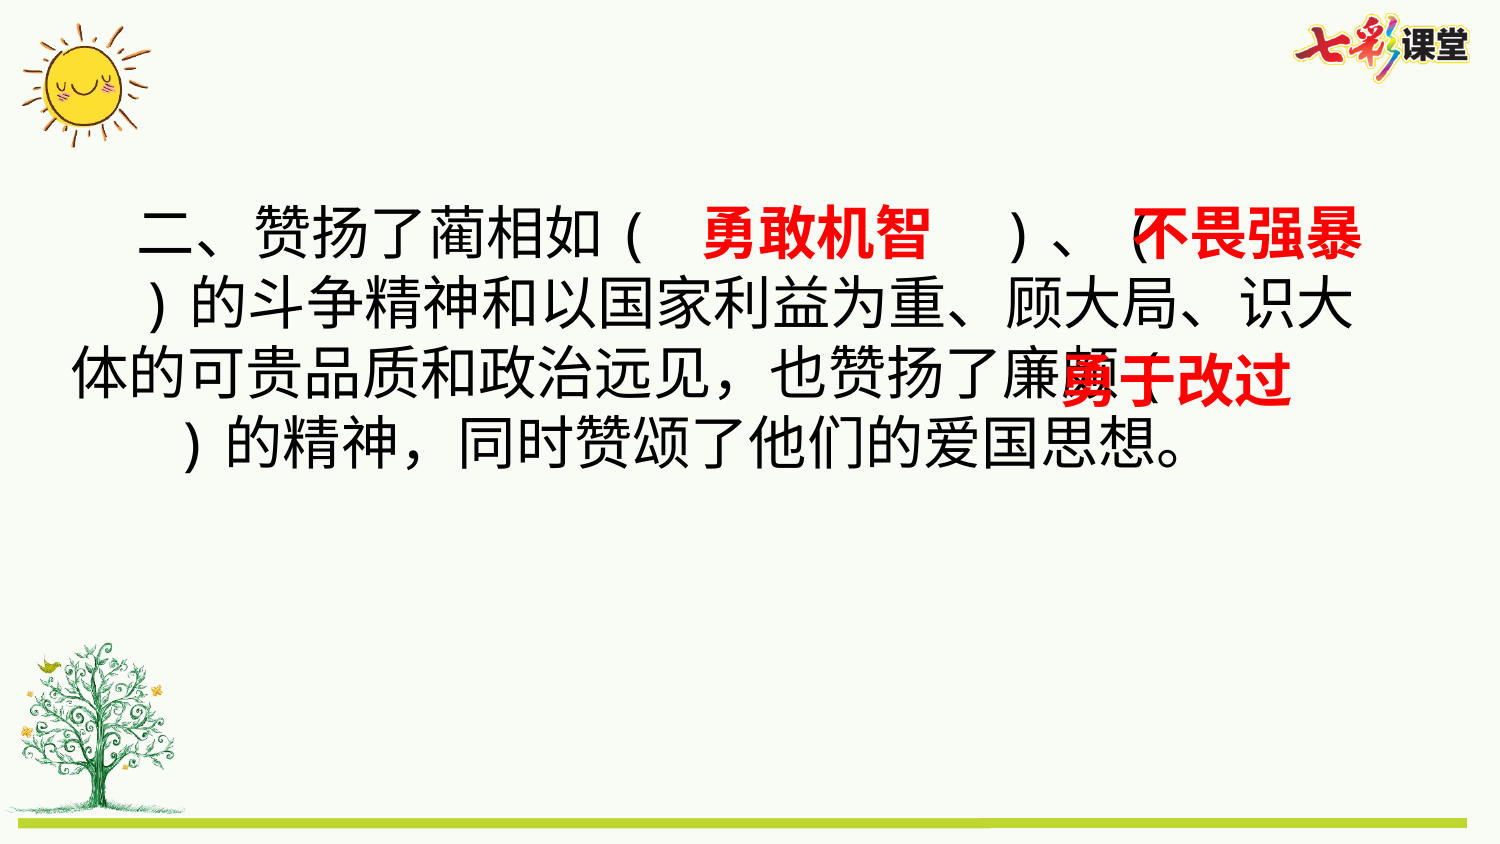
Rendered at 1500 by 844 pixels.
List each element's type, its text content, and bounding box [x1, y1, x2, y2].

text_box 二、赞扬了蔺相如( )、( )的斗争精神和以国家利益为重、顾大局、识大体的可贵品质和政治远见，也赞扬了廉颇( )的精神，同时赞颂了他们的爱国思想。 [55, 188, 1424, 484]
picture [1291, 9, 1472, 87]
picture [0, 0, 173, 172]
text_box 不畏强暴 [1116, 188, 1385, 274]
text_box 勇于改过 [1045, 336, 1359, 422]
text_box 勇敢机智 [685, 188, 954, 274]
picture [0, 608, 1467, 844]
